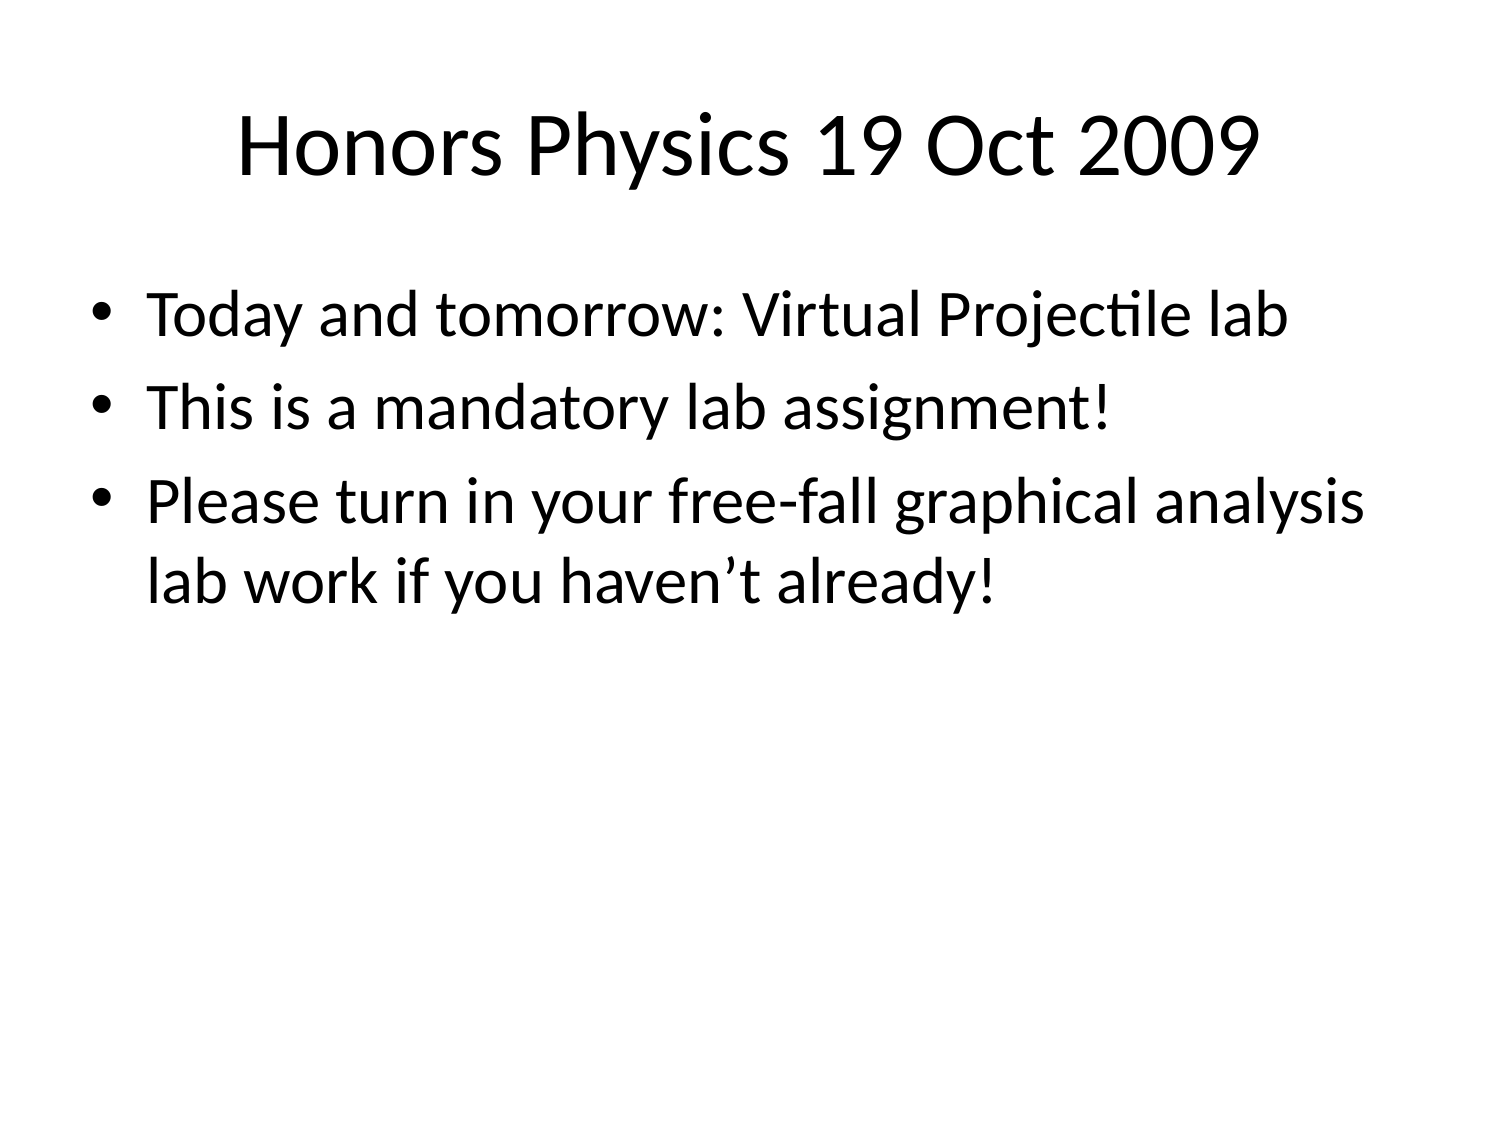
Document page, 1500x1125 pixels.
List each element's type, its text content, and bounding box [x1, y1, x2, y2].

title Honors Physics 19 Oct 2009 [75, 45, 1425, 233]
list Today and tomorrow: Virtual Projectile lab This is a mandatory lab assignment! Please turn in your free-fall graphical analysis lab work if you haven’t already! [75, 262, 1425, 1005]
